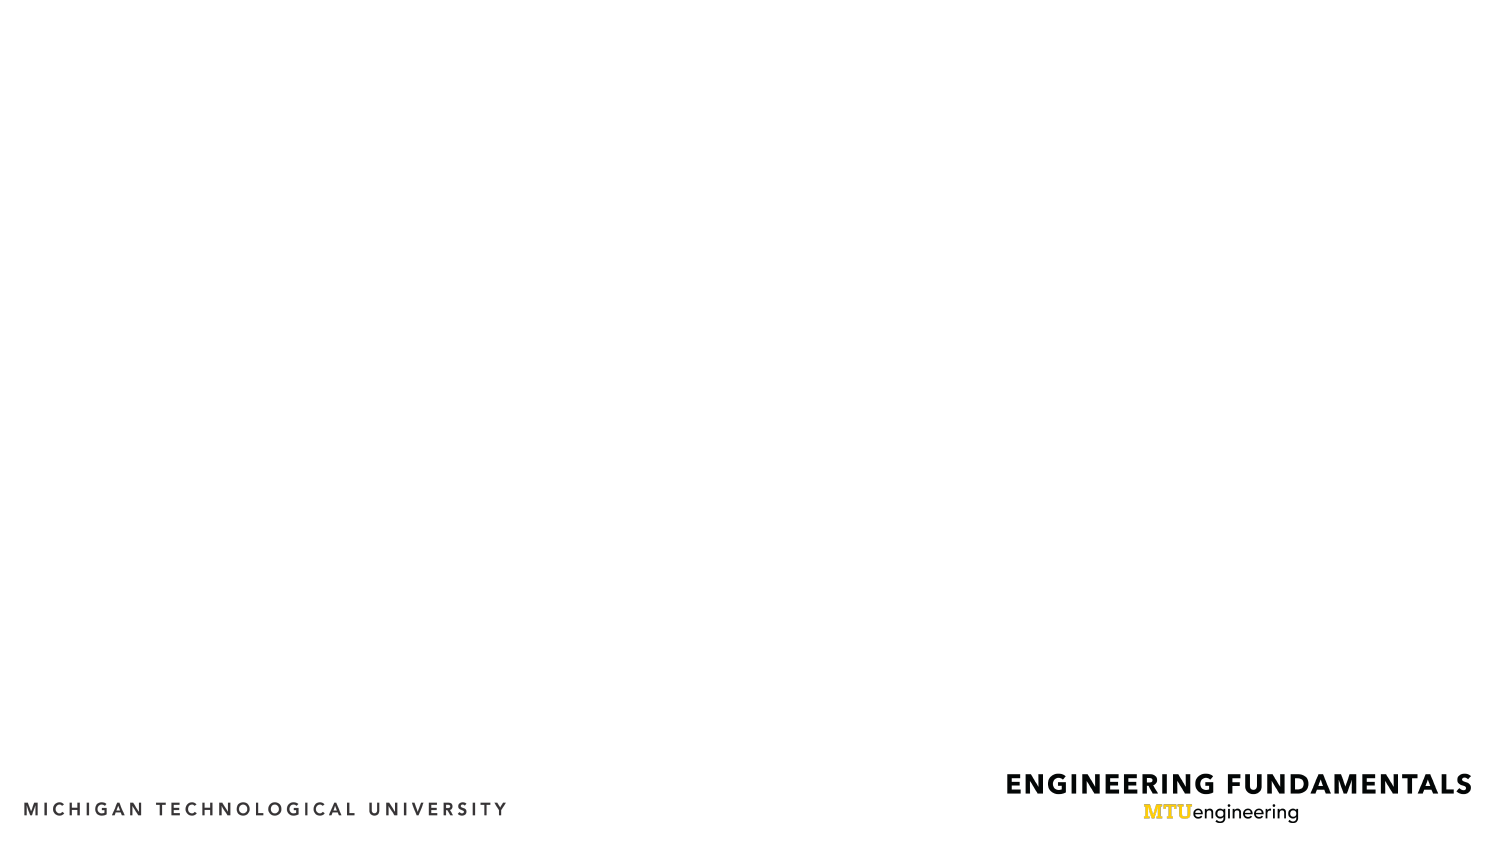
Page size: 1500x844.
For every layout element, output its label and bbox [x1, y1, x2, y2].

picture [1005, 770, 1474, 823]
picture [23, 800, 510, 823]
